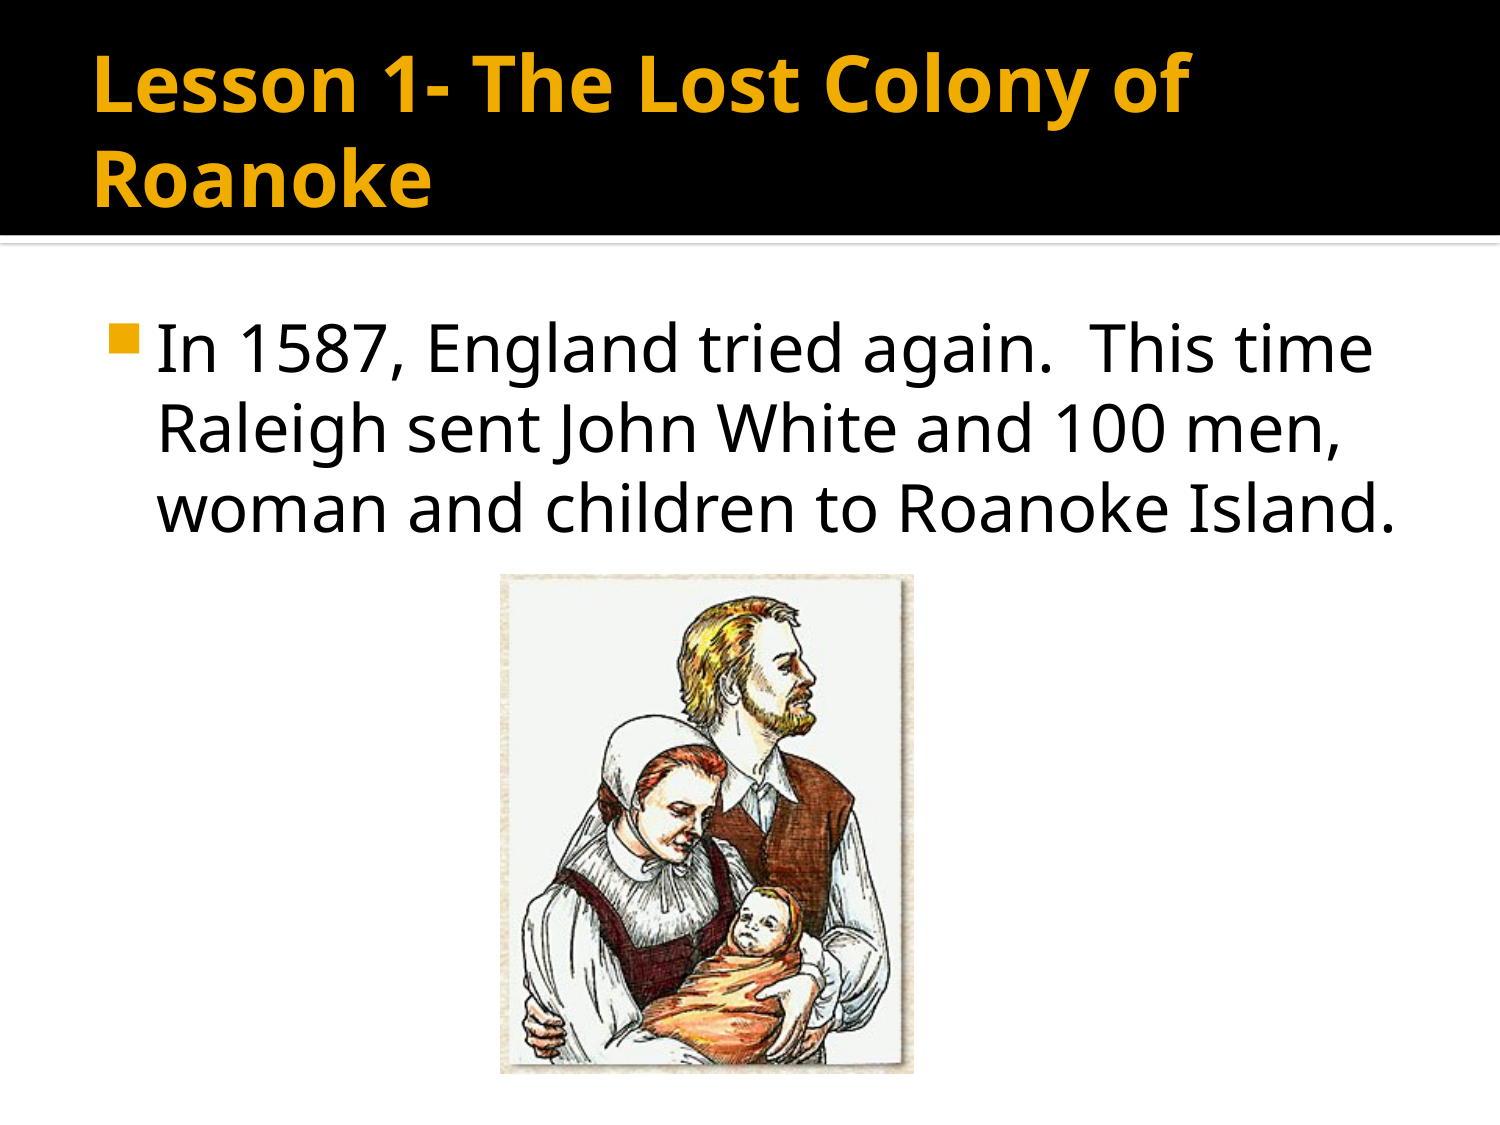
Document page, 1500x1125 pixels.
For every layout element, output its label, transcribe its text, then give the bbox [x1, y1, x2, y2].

list In 1587, England tried again. This time Raleigh sent John White and 100 men, woman and children to Roanoke Island. [75, 291, 1425, 1050]
picture [499, 574, 915, 1074]
title Lesson 1- The Lost Colony of Roanoke [75, 25, 1425, 231]
